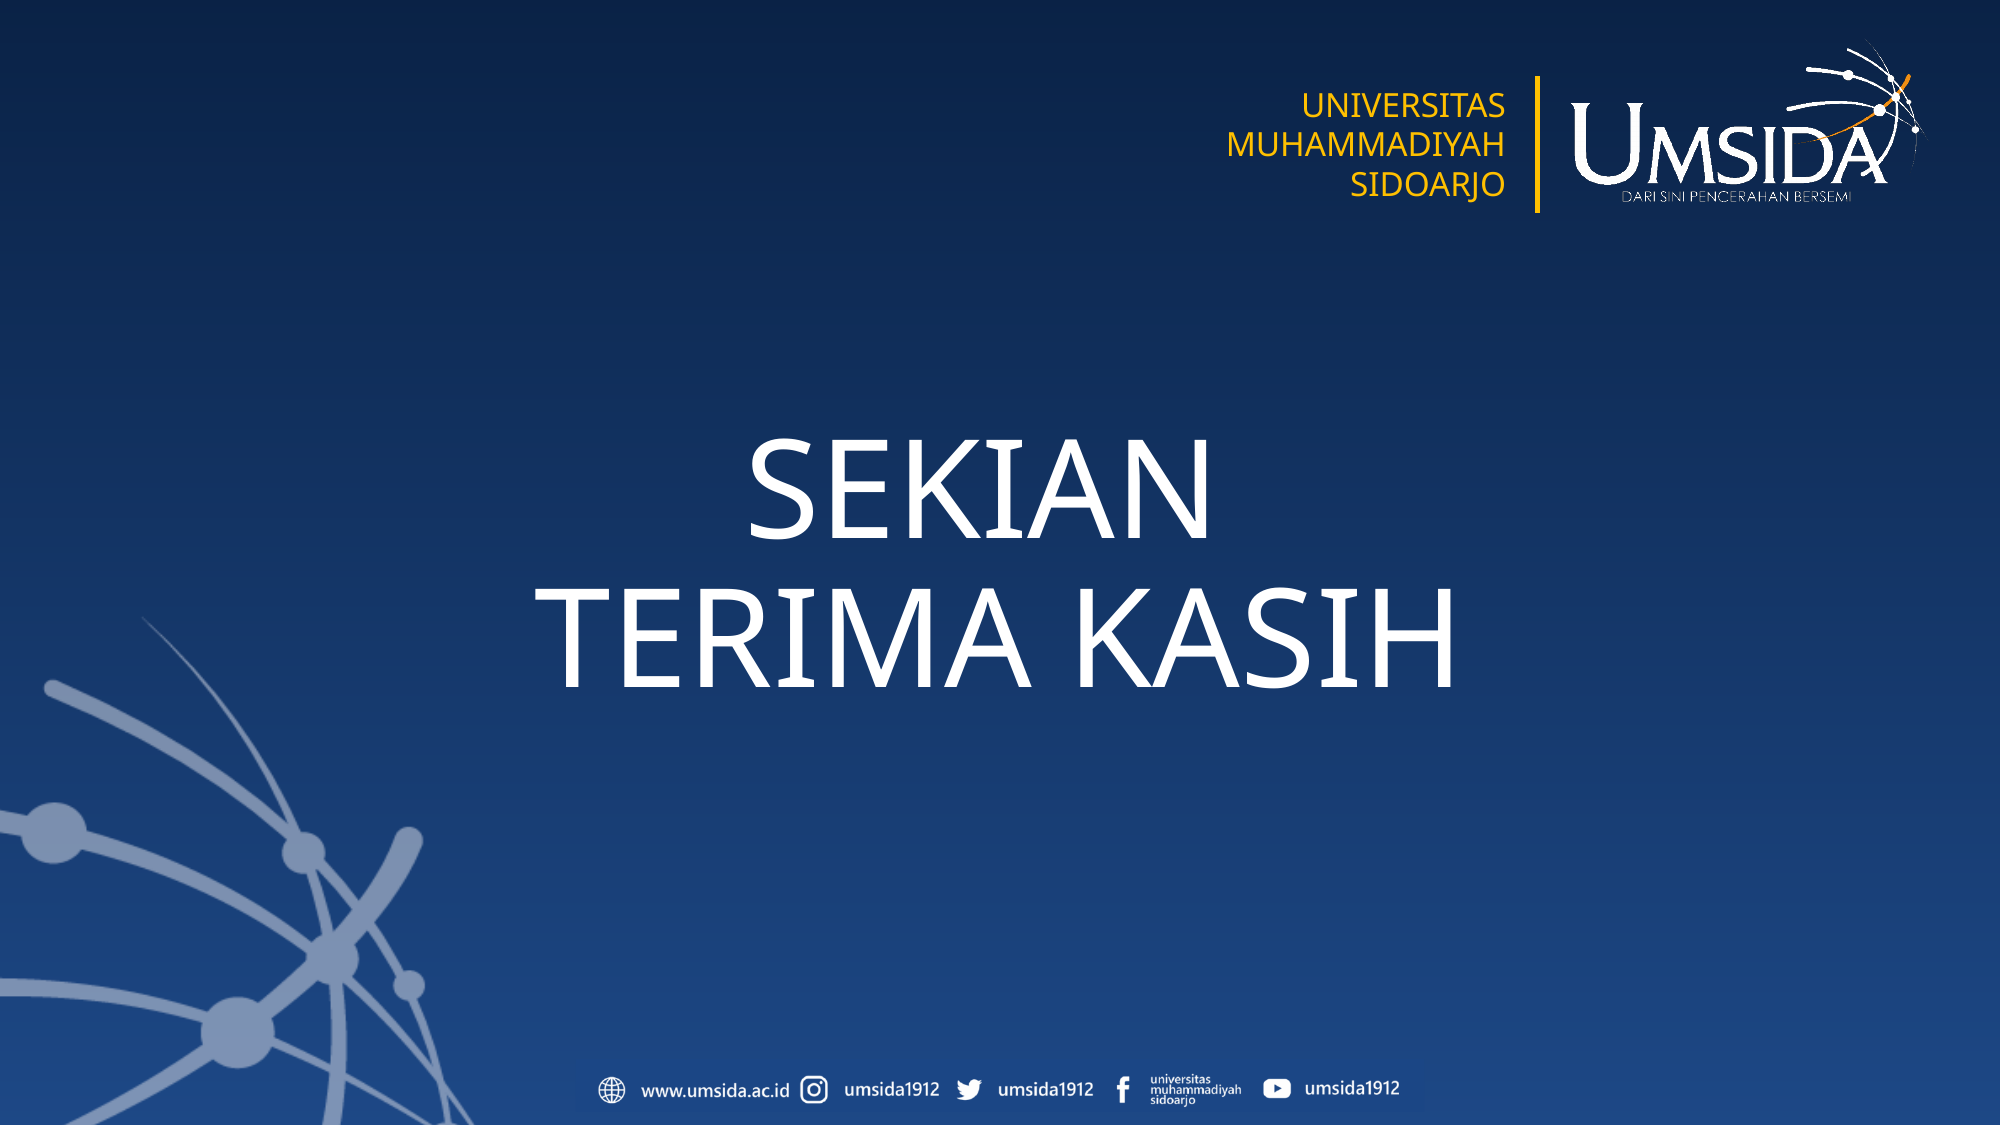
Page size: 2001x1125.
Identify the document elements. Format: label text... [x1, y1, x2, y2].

picture [1570, 37, 1930, 202]
title SEKIAN TERIMA KASIH [150, 400, 1850, 725]
picture [575, 1059, 1425, 1112]
